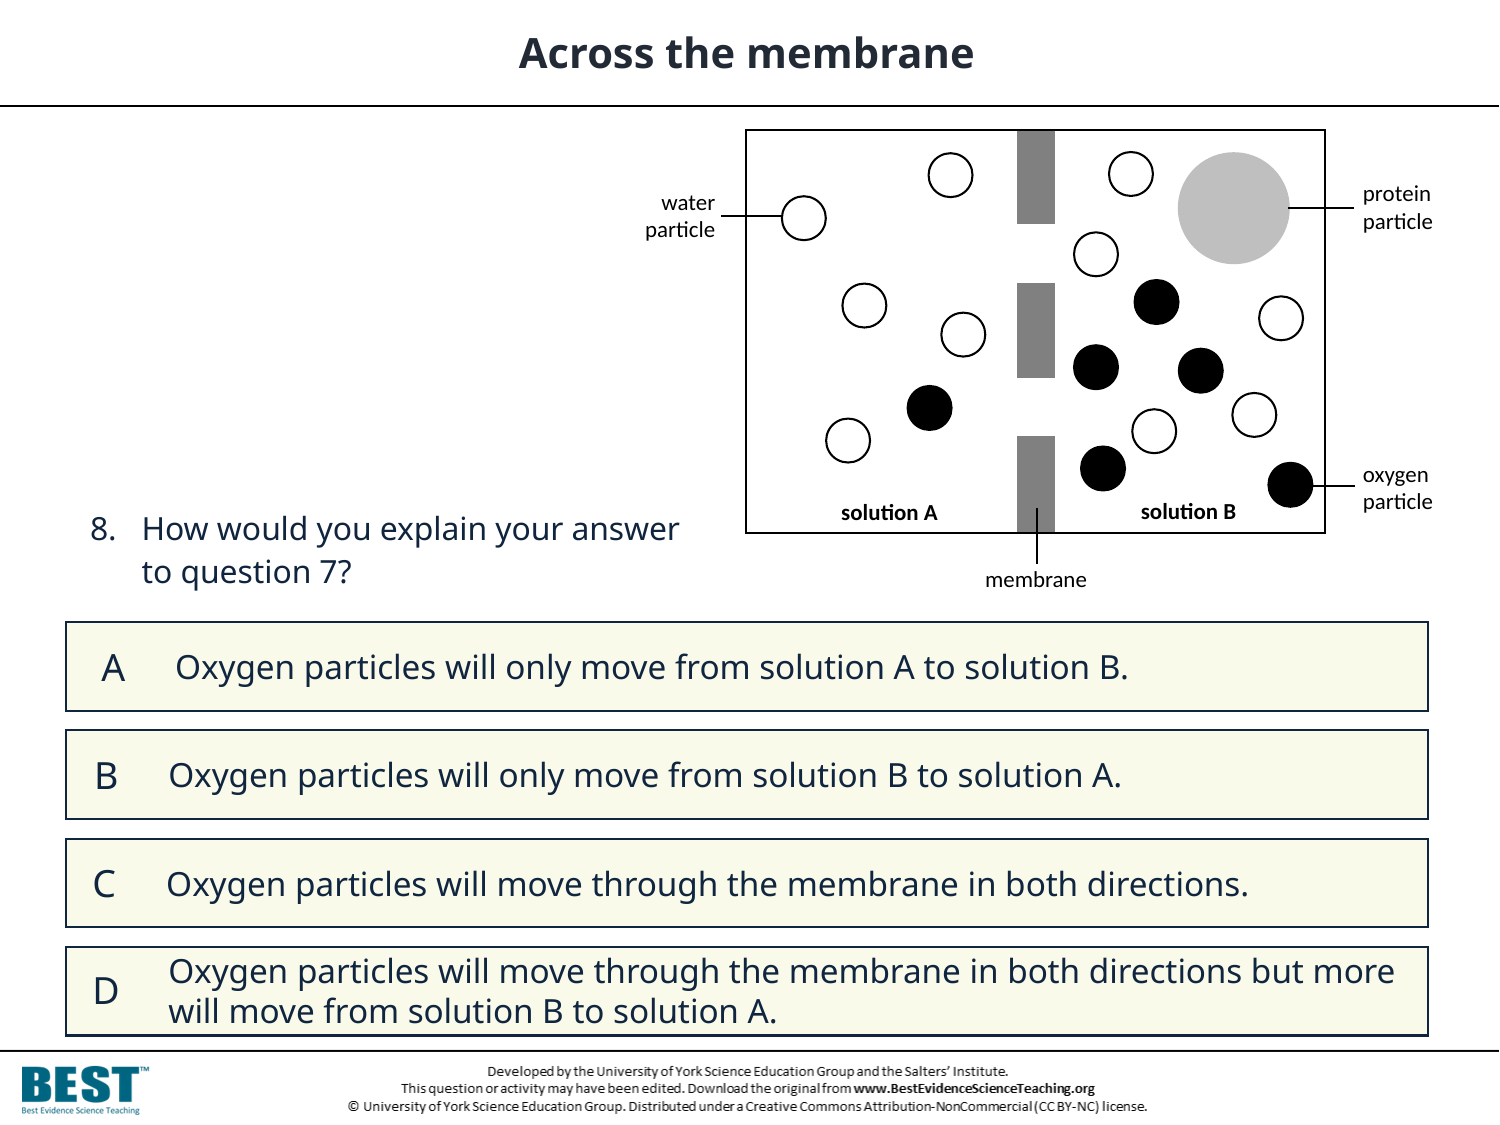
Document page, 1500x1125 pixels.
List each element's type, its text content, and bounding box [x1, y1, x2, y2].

text_box Across the membrane [23, 4, 1471, 99]
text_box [594, 129, 1484, 597]
picture [0, 105, 1500, 1125]
